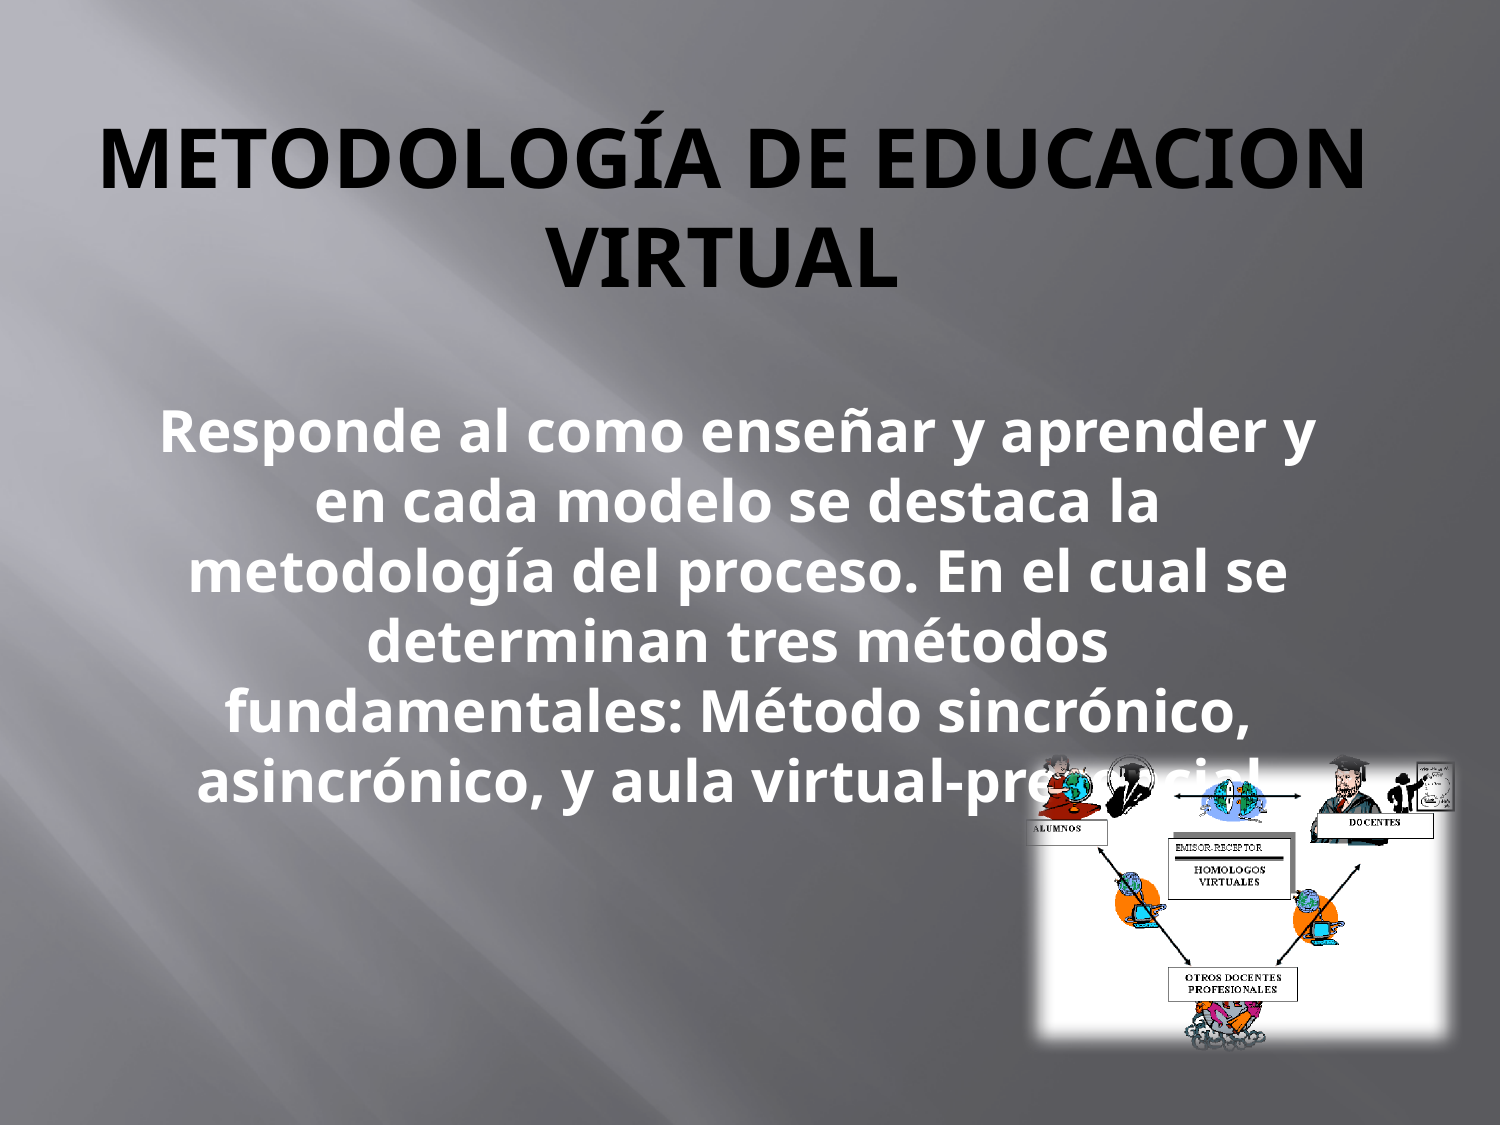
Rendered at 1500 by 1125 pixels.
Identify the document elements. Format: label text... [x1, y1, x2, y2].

picture [1019, 749, 1466, 1057]
title Metodología de educacion virtual [58, 105, 1409, 305]
subtitle Responde al como enseñar y aprender y en cada modelo se destaca la metodología del proceso. En el cual se determinan tres métodos fundamentales: Método sincrónico, asincrónico, y aula virtual-presencial. [140, 386, 1336, 926]
